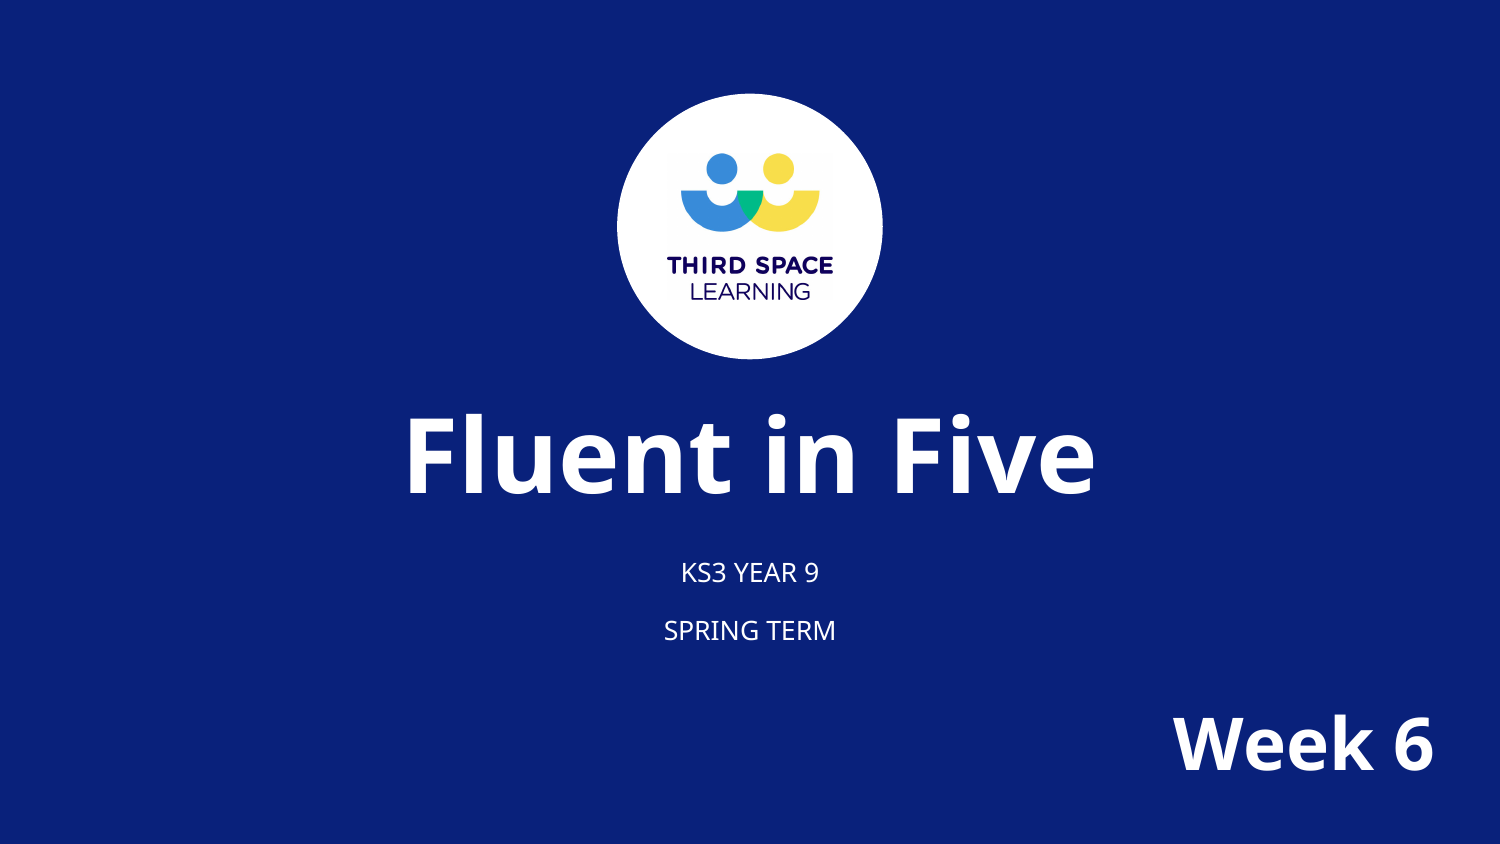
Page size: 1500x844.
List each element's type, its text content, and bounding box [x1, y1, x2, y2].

picture [667, 153, 833, 300]
text_box Week 6 [332, 682, 1451, 800]
